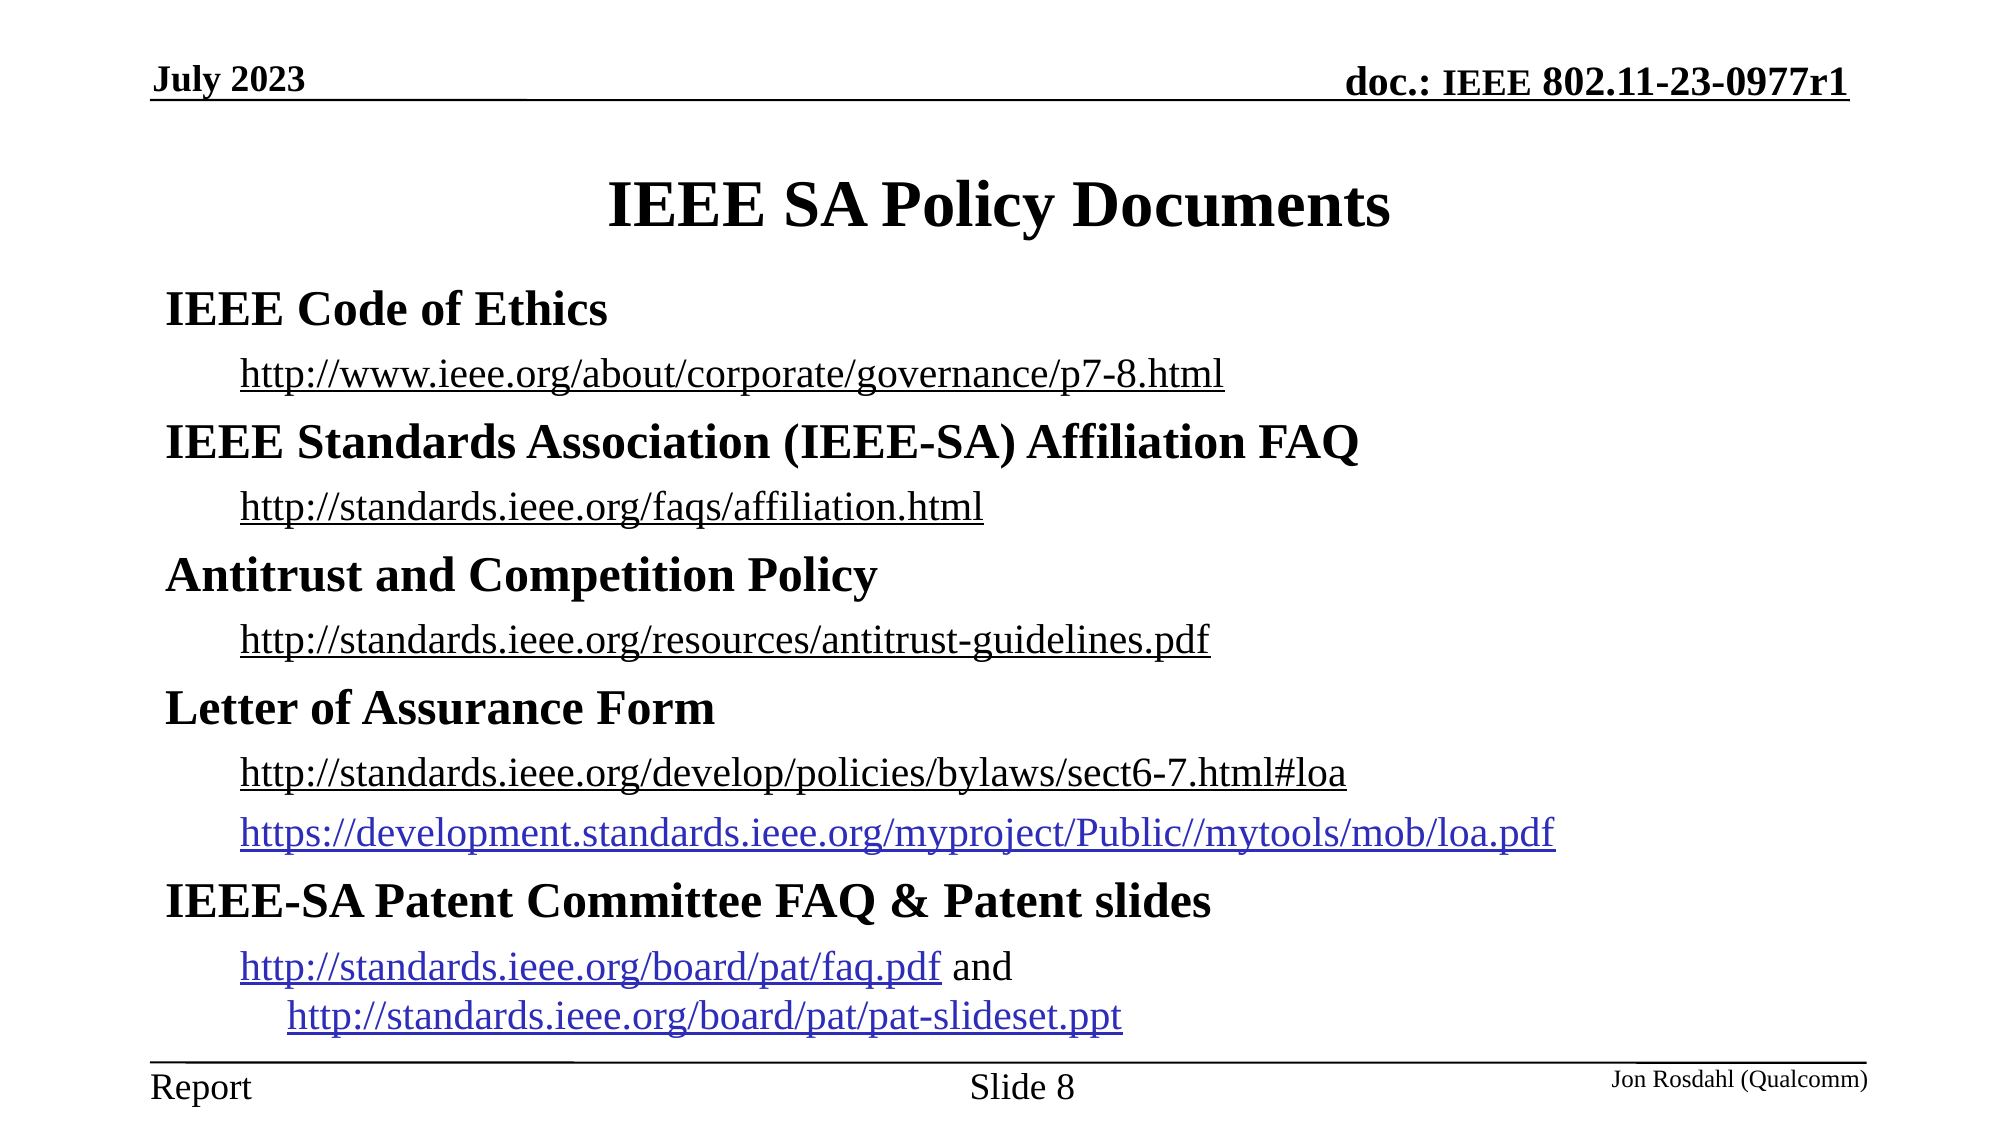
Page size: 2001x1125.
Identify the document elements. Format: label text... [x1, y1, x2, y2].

slide_number Slide 8 [950, 1061, 1095, 1125]
footer Jon Rosdahl (Qualcomm) [1171, 1061, 1869, 1093]
list IEEE Code of Ethics http://www.ieee.org/about/corporate/governance/p7-8.html IEEE Standards Association (IEEE-SA) Affiliation FAQ http://standards.ieee.org/faqs/affiliation.html Antitrust and Competition Policy http://standards.ieee.org/resources/antitrust-guidelines.pdf Letter of Assurance Form http://standards.ieee.org/develop/policies/bylaws/sect6-7.html#loa https://development.standards.ieee.org/myproject/Public//mytools/mob/loa.pdf IEEE-SA Patent Committee FAQ & Patent slides http://standards.ieee.org/board/pat/faq.pdf and http://standards.ieee.org/board/pat/pat-slideset.ppt [149, 267, 1850, 1063]
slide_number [152, 54, 563, 100]
title IEEE SA Policy Documents [149, 112, 1850, 267]
